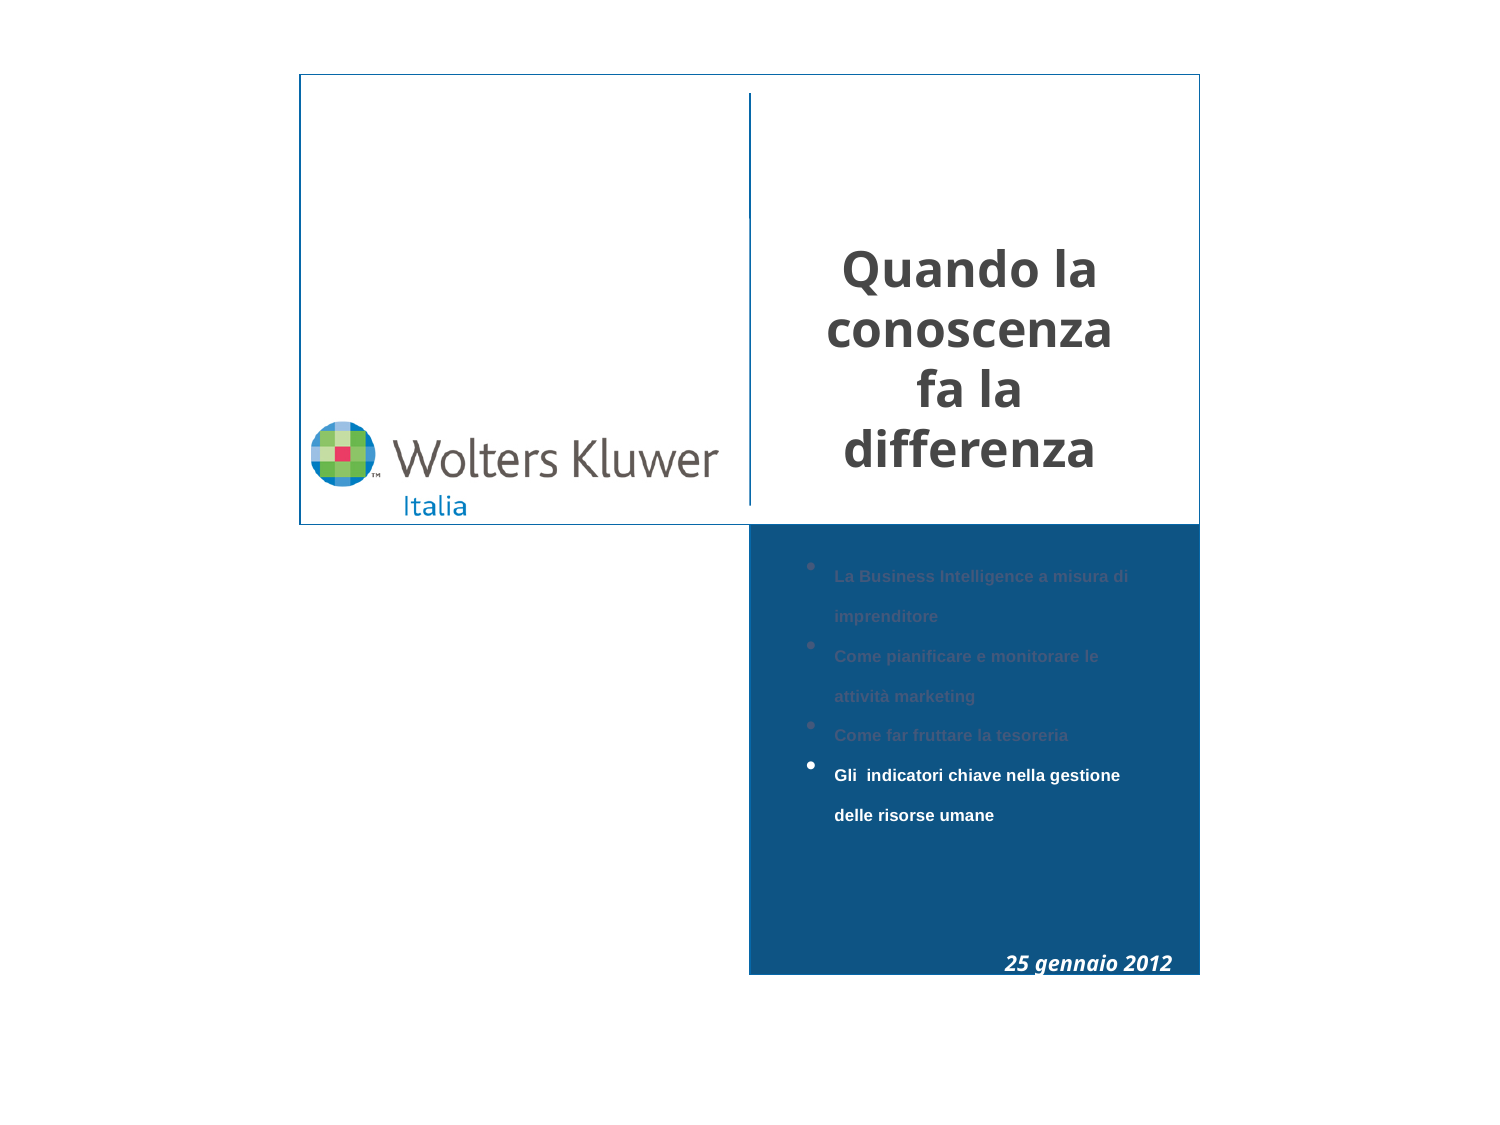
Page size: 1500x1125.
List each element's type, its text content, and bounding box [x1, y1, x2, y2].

text_box 25 gennaio 2012 [832, 916, 1188, 983]
text_box La Business Intelligence a misura di imprenditore Come pianificare e monitorare le attività marketing Come far fruttare la tesoreria Gli indicatori chiave nella gestione delle risorse umane [791, 539, 1167, 832]
picture [304, 417, 724, 521]
title Quando la conoscenza fa la differenza [784, 227, 1156, 486]
